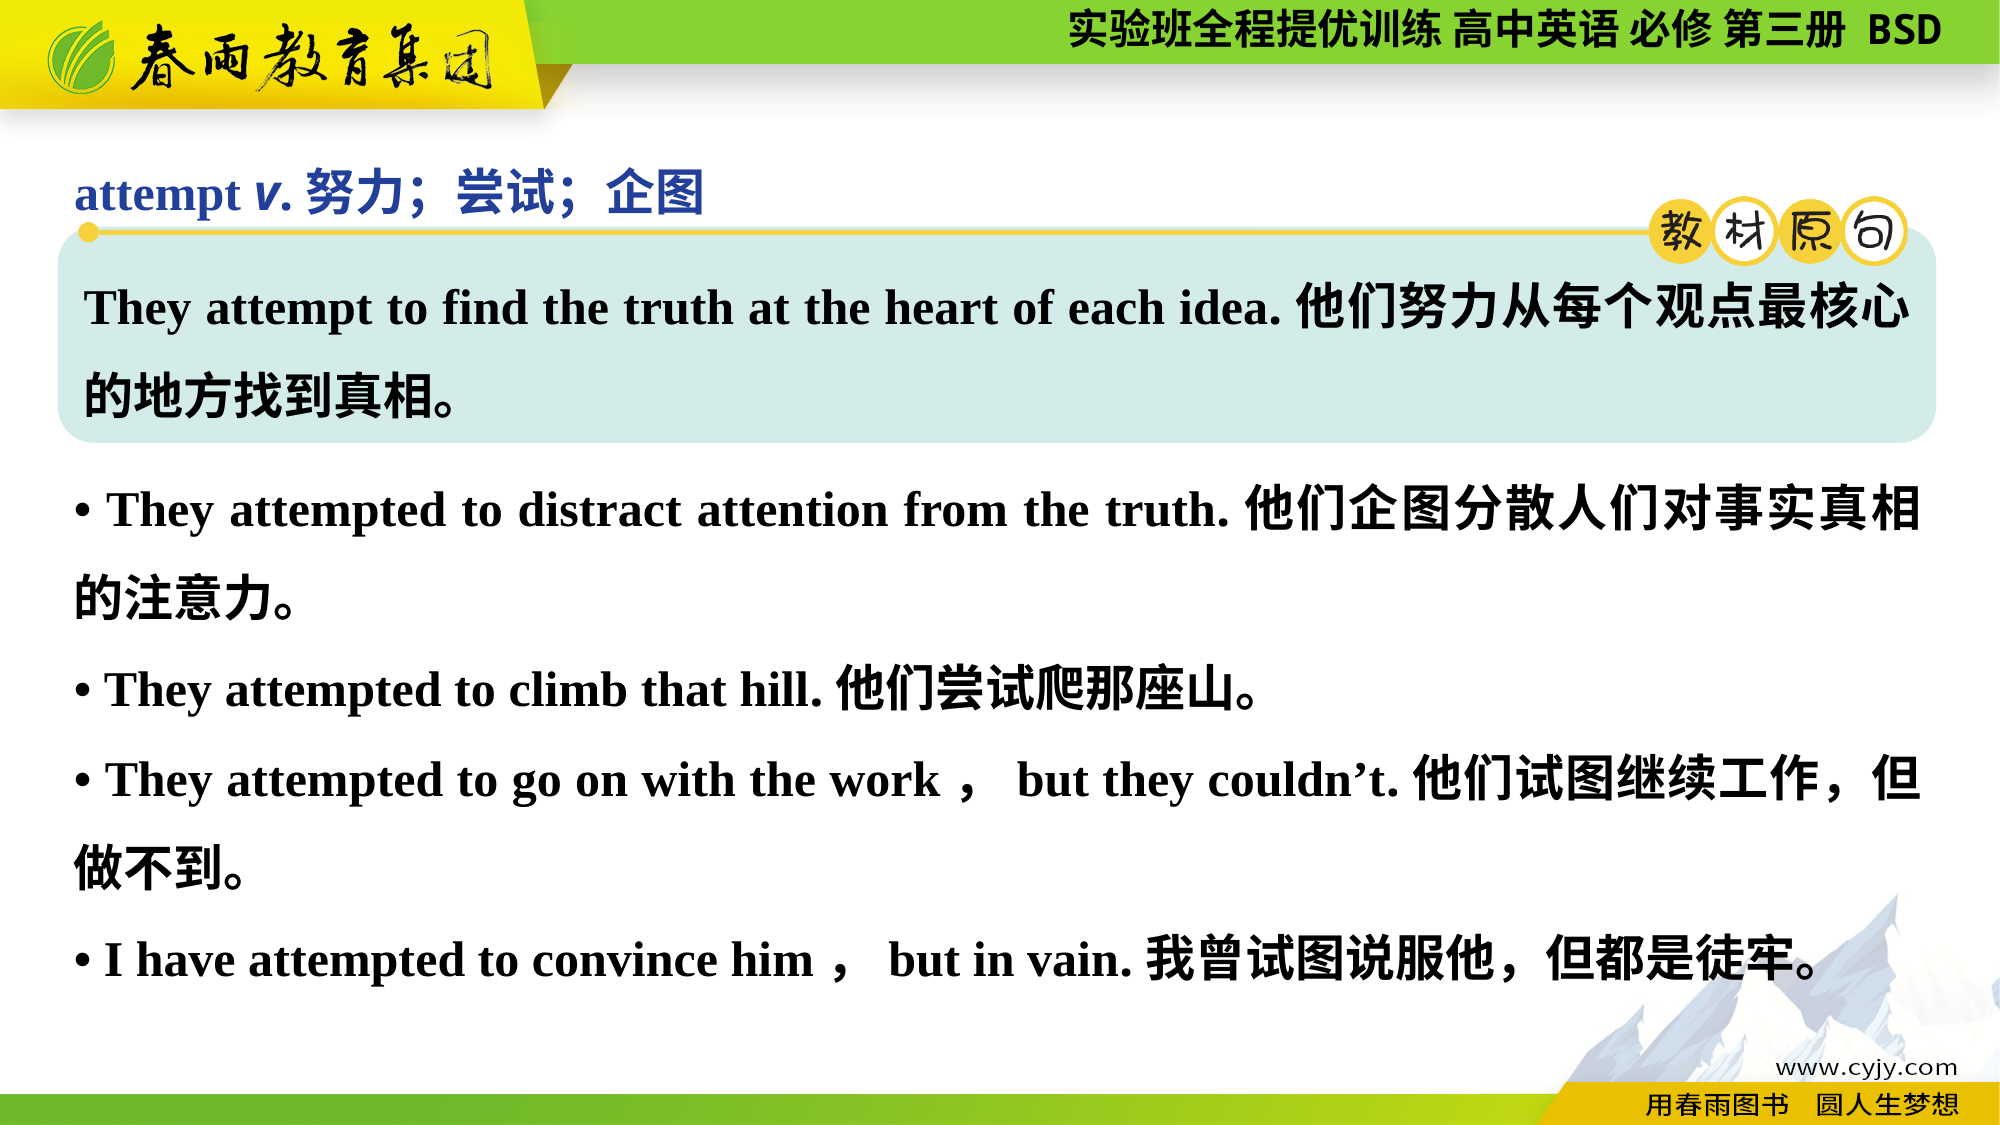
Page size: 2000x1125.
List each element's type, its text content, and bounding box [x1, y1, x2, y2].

text_box They attempt to find the truth at the heart of each idea.他们努力从每个观点最核心的地方找到真相。 [57, 230, 1937, 439]
list attempt v.努力；尝试；企图 [59, 122, 1944, 229]
text_box • They attempted to distract attention from the truth.他们企图分散人们对事实真相的注意力。 • They attempted to climb that hill.他们尝试爬那座山。 • They attempted to go on with the work，but they couldn’t.他们试图继续工作，但做不到。 • I have attempted to convince him，but in vain.我曾试图说服他，但都是徒牢。 [59, 439, 1937, 994]
picture [0, 0, 2000, 1125]
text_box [78, 196, 1908, 295]
